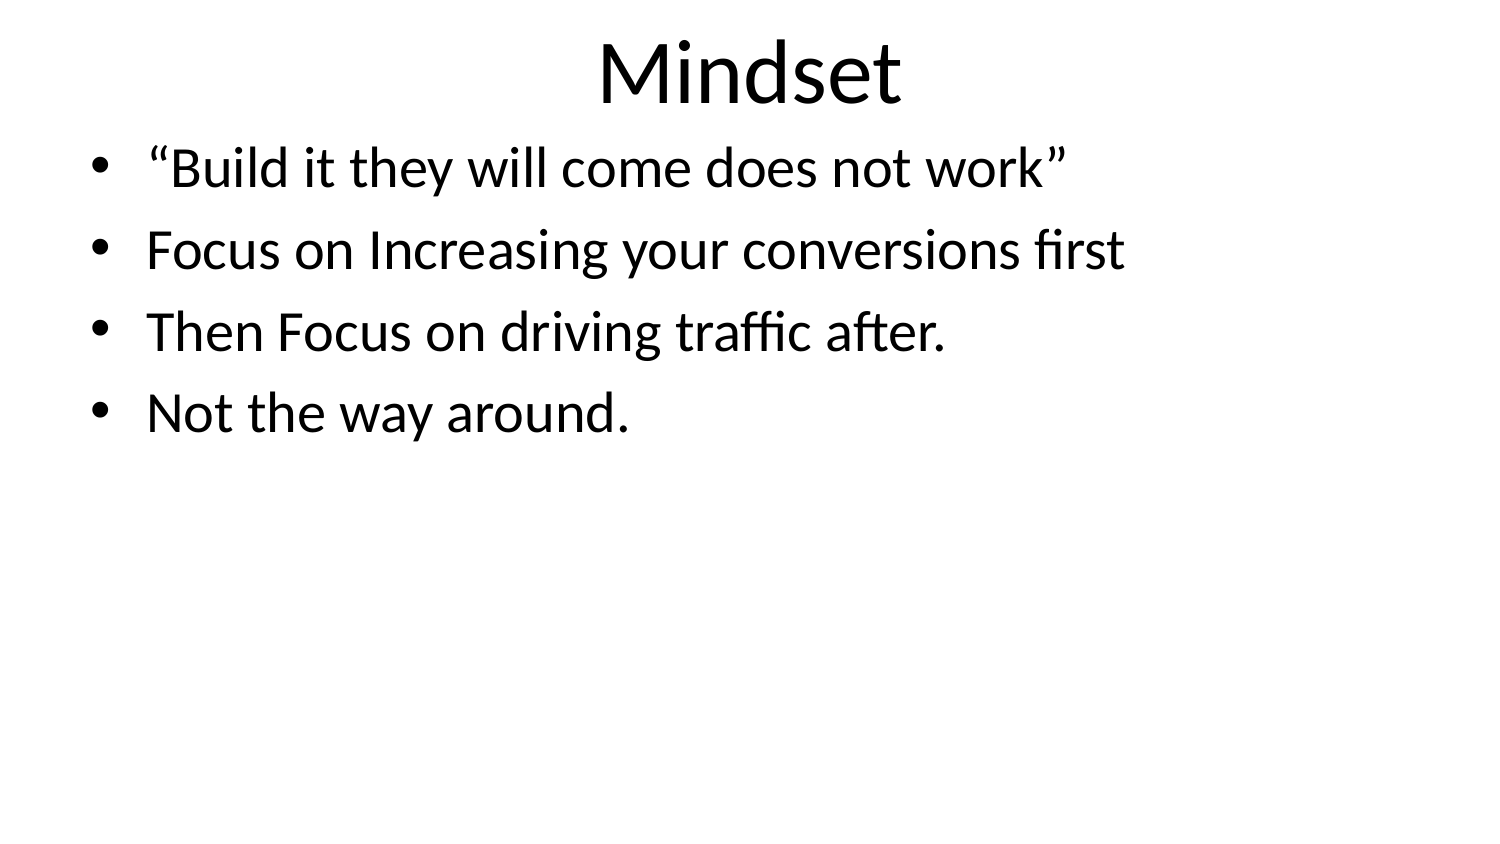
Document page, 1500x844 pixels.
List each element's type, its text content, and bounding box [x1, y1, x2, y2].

title Mindset [75, 0, 1425, 121]
list “Build it they will come does not work” Focus on Increasing your conversions first Then Focus on driving traffic after. Not the way around. [75, 121, 1425, 679]
